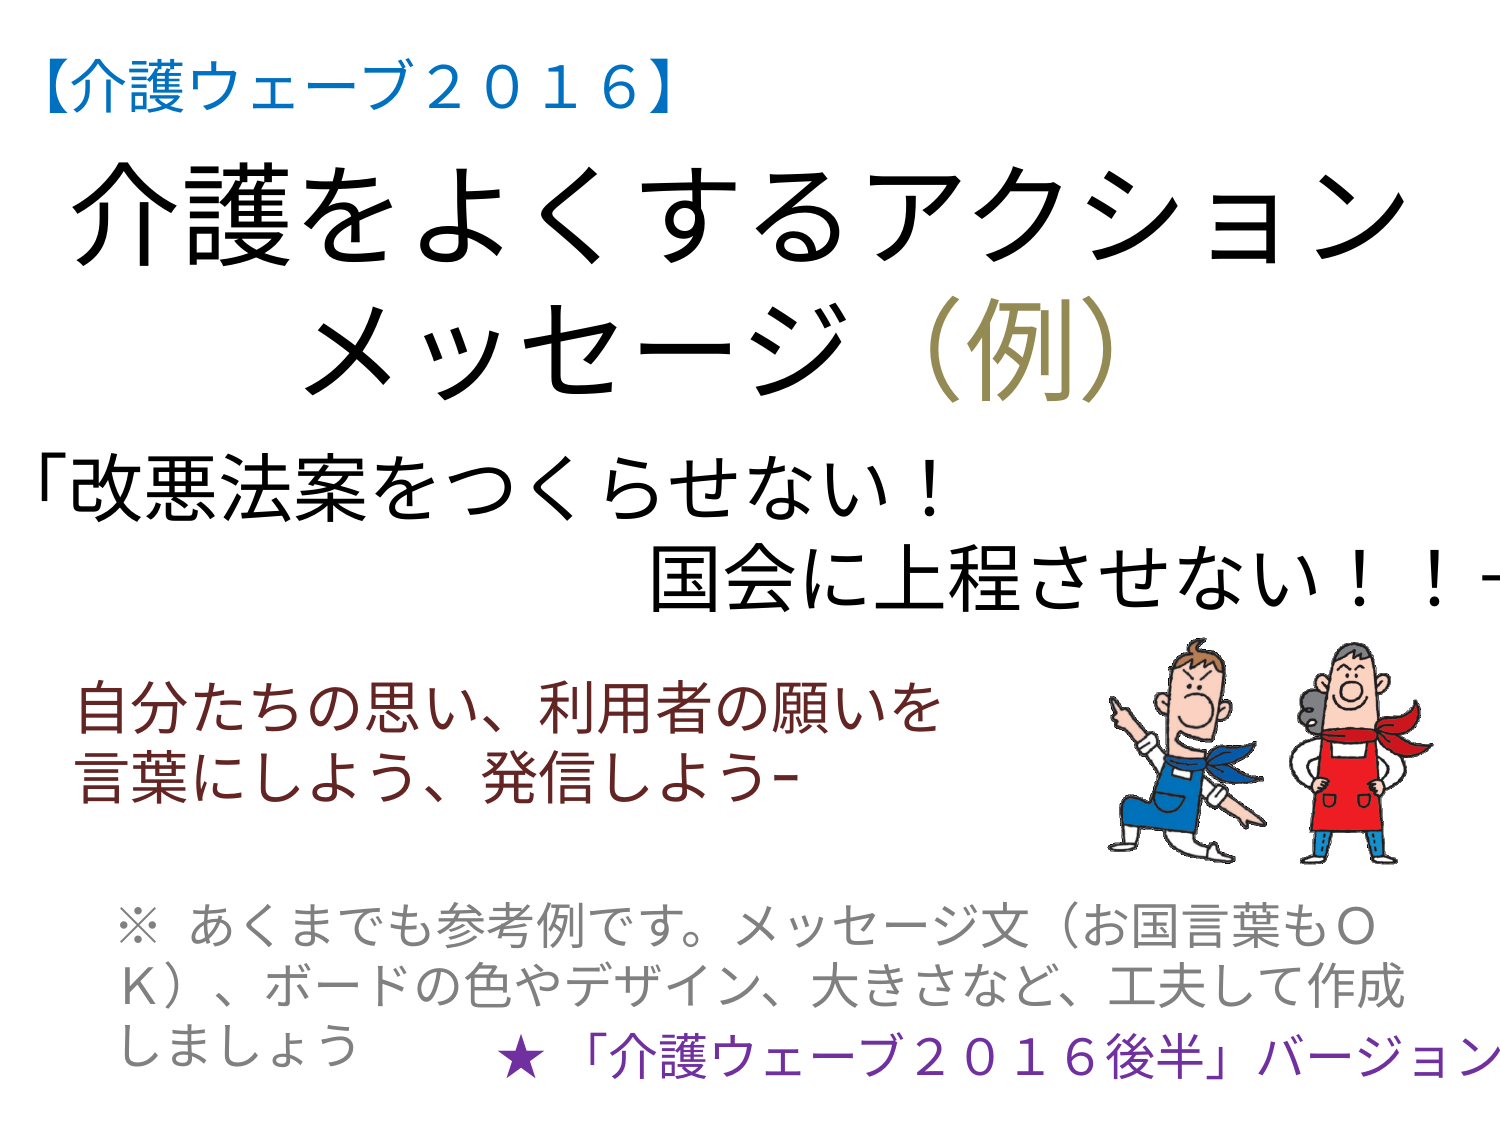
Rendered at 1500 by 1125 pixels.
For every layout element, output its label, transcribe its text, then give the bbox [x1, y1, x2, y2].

text_box ※ あくまでも参考例です。メッセージ文（お国言葉もＯＫ）、ボードの色やデザイン、大きさなど、工夫して作成しましょう [98, 886, 1435, 1082]
text_box 【介護ウェーブ２０１６】 [0, 42, 722, 128]
picture [1288, 640, 1434, 866]
picture [1104, 631, 1270, 867]
text_box ｰ「改悪法案をつくらせない！ 国会に上程させない！！－ 自分たちの思い、利用者の願いを 言葉にしよう、発信しようｰ [0, 433, 1500, 819]
text_box ★「介護ウェーブ２０１６後半」バージョン [481, 1018, 1500, 1093]
title 介護をよくするアクション メッセージ（例） [0, 149, 1495, 412]
